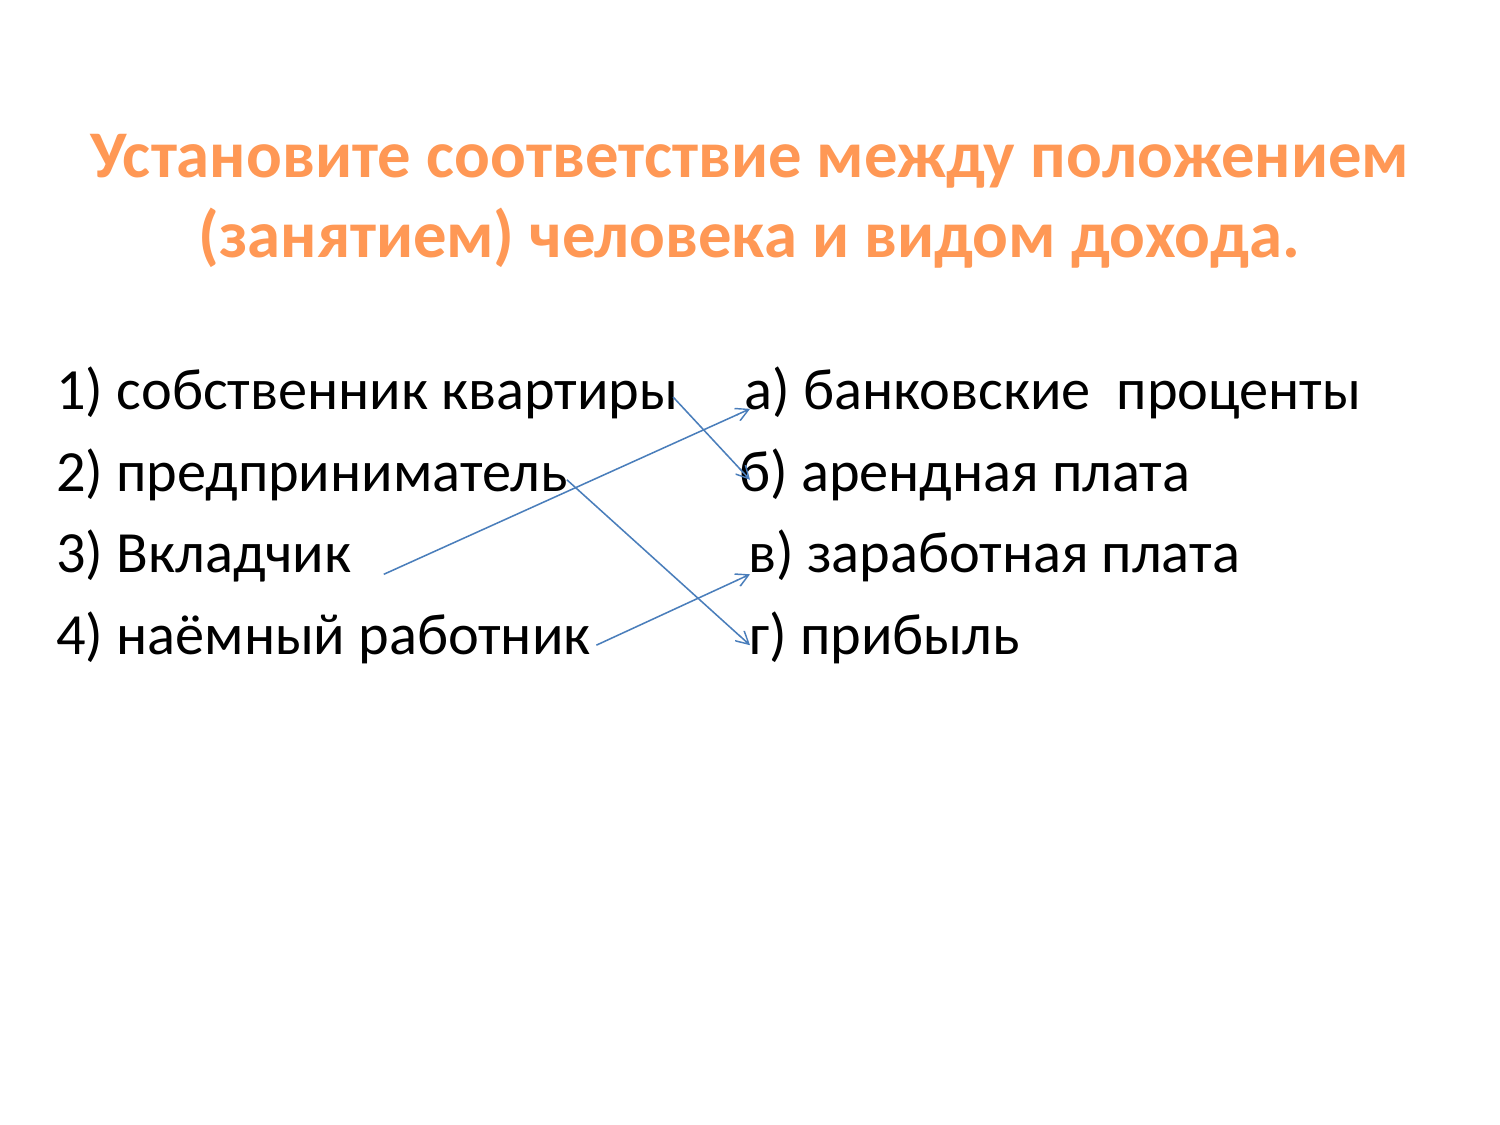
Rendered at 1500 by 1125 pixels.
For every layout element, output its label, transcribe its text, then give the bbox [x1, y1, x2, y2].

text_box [566, 479, 751, 646]
title Установите соответствие между положением (занятием) человека и видом дохода. [75, 78, 1425, 262]
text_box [672, 396, 751, 408]
list 1) собственник квартиры а) банковские проценты 2) предприниматель б) арендная плата 3) Вкладчик в) заработная плата 4) наёмный работник г) прибыль [41, 262, 1459, 1005]
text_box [383, 408, 751, 575]
